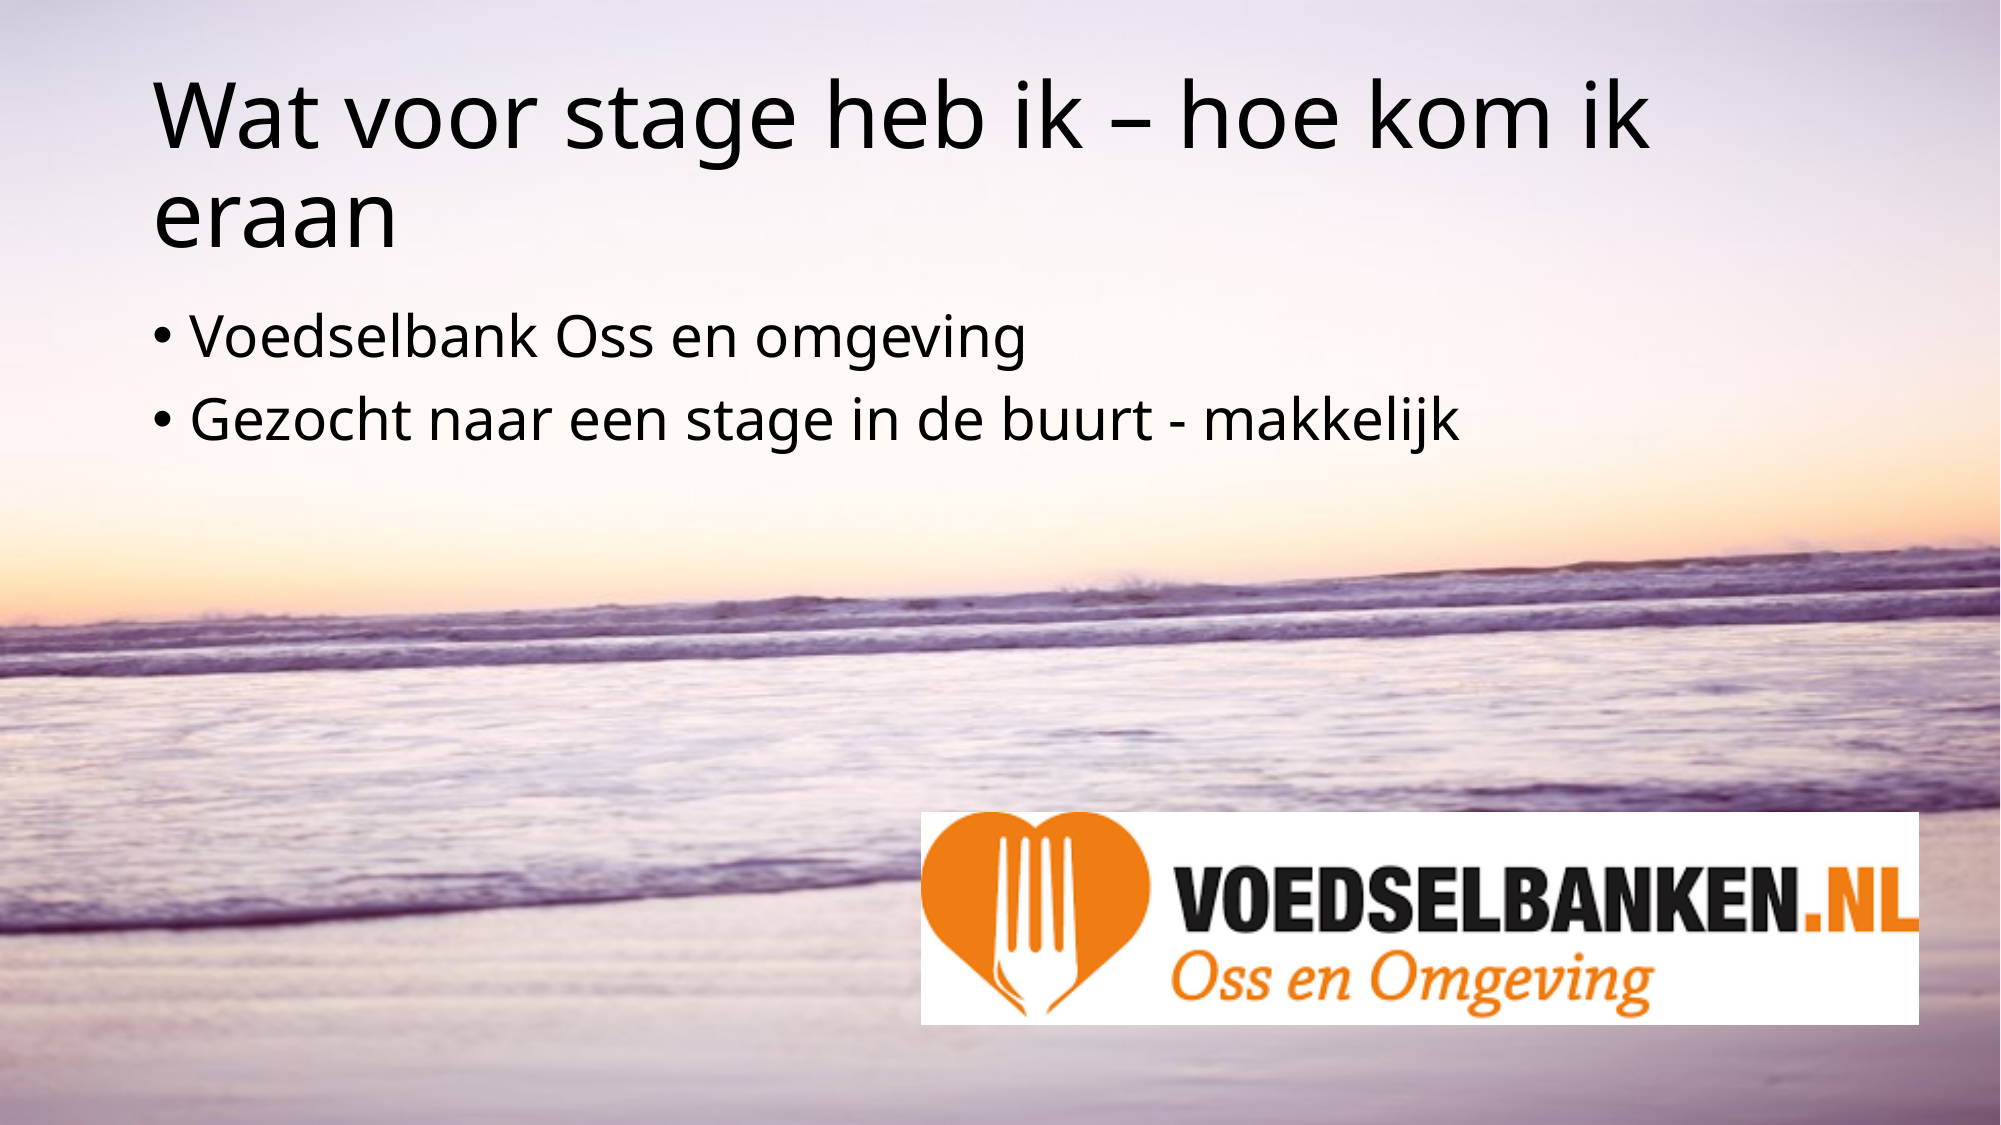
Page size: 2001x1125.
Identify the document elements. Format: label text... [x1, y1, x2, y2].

list Voedselbank Oss en omgeving Gezocht naar een stage in de buurt - makkelijk [137, 299, 1863, 1014]
title Wat voor stage heb ik – hoe kom ik eraan [137, 59, 1863, 278]
picture [0, 0, 2001, 1125]
